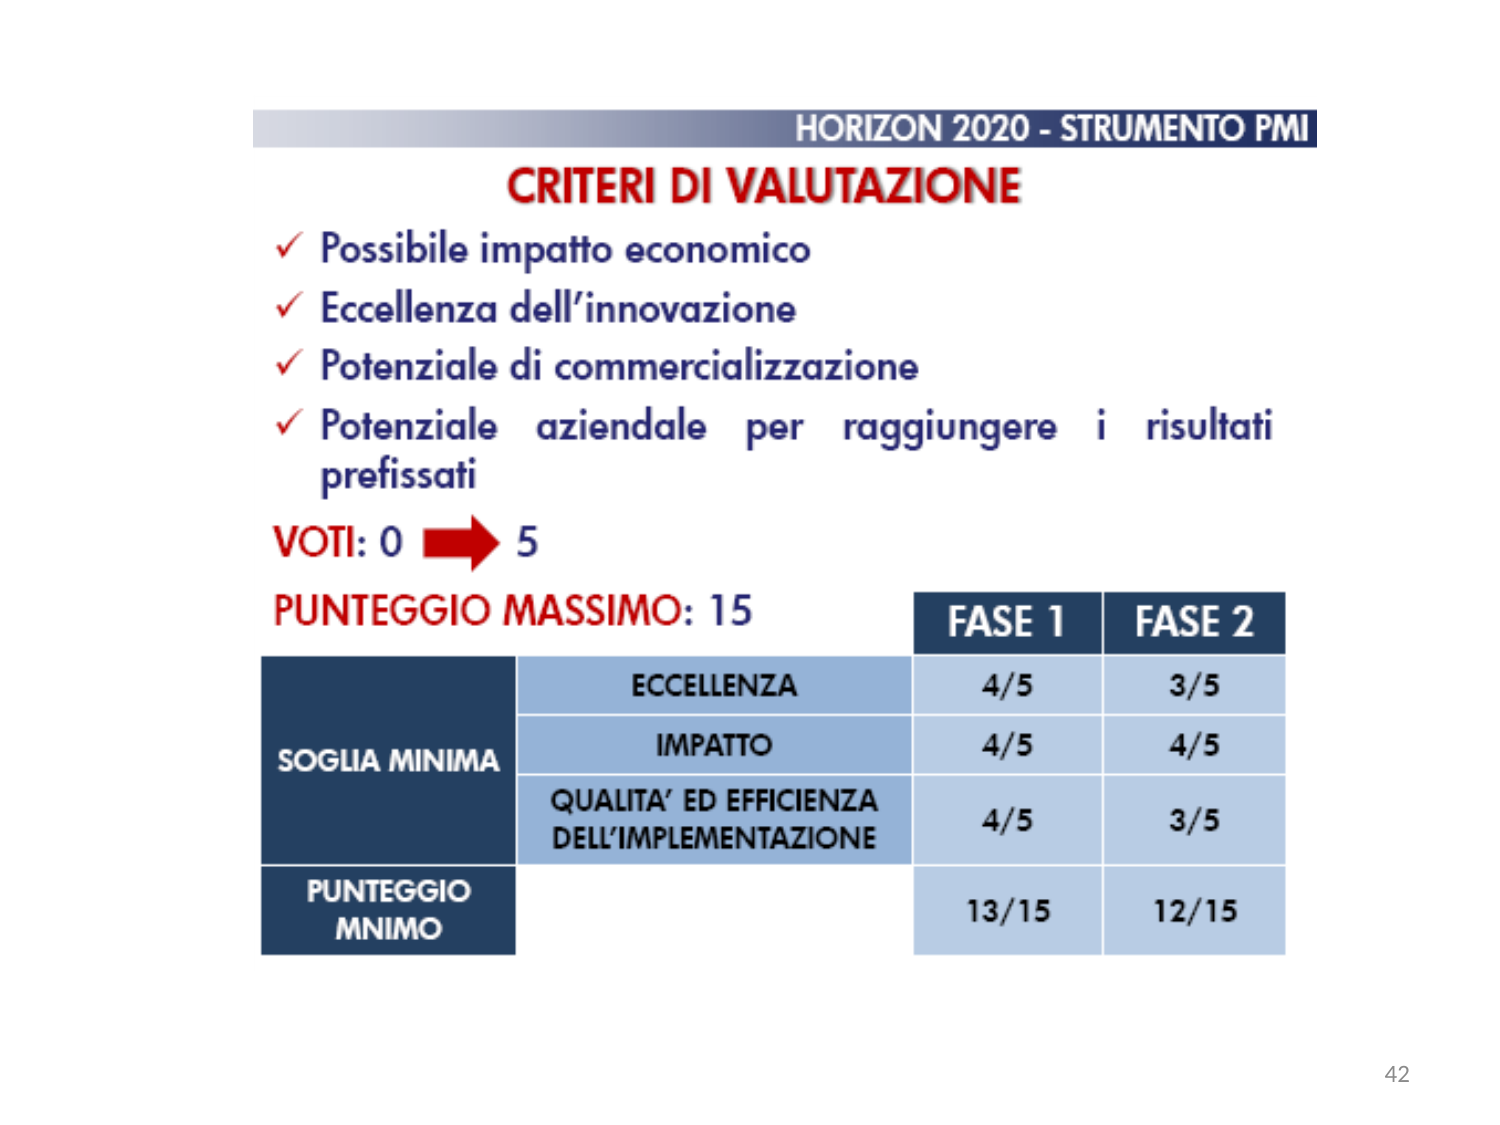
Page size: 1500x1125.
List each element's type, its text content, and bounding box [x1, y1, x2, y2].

picture [253, 95, 1318, 972]
slide_number 42 [1074, 1042, 1425, 1103]
